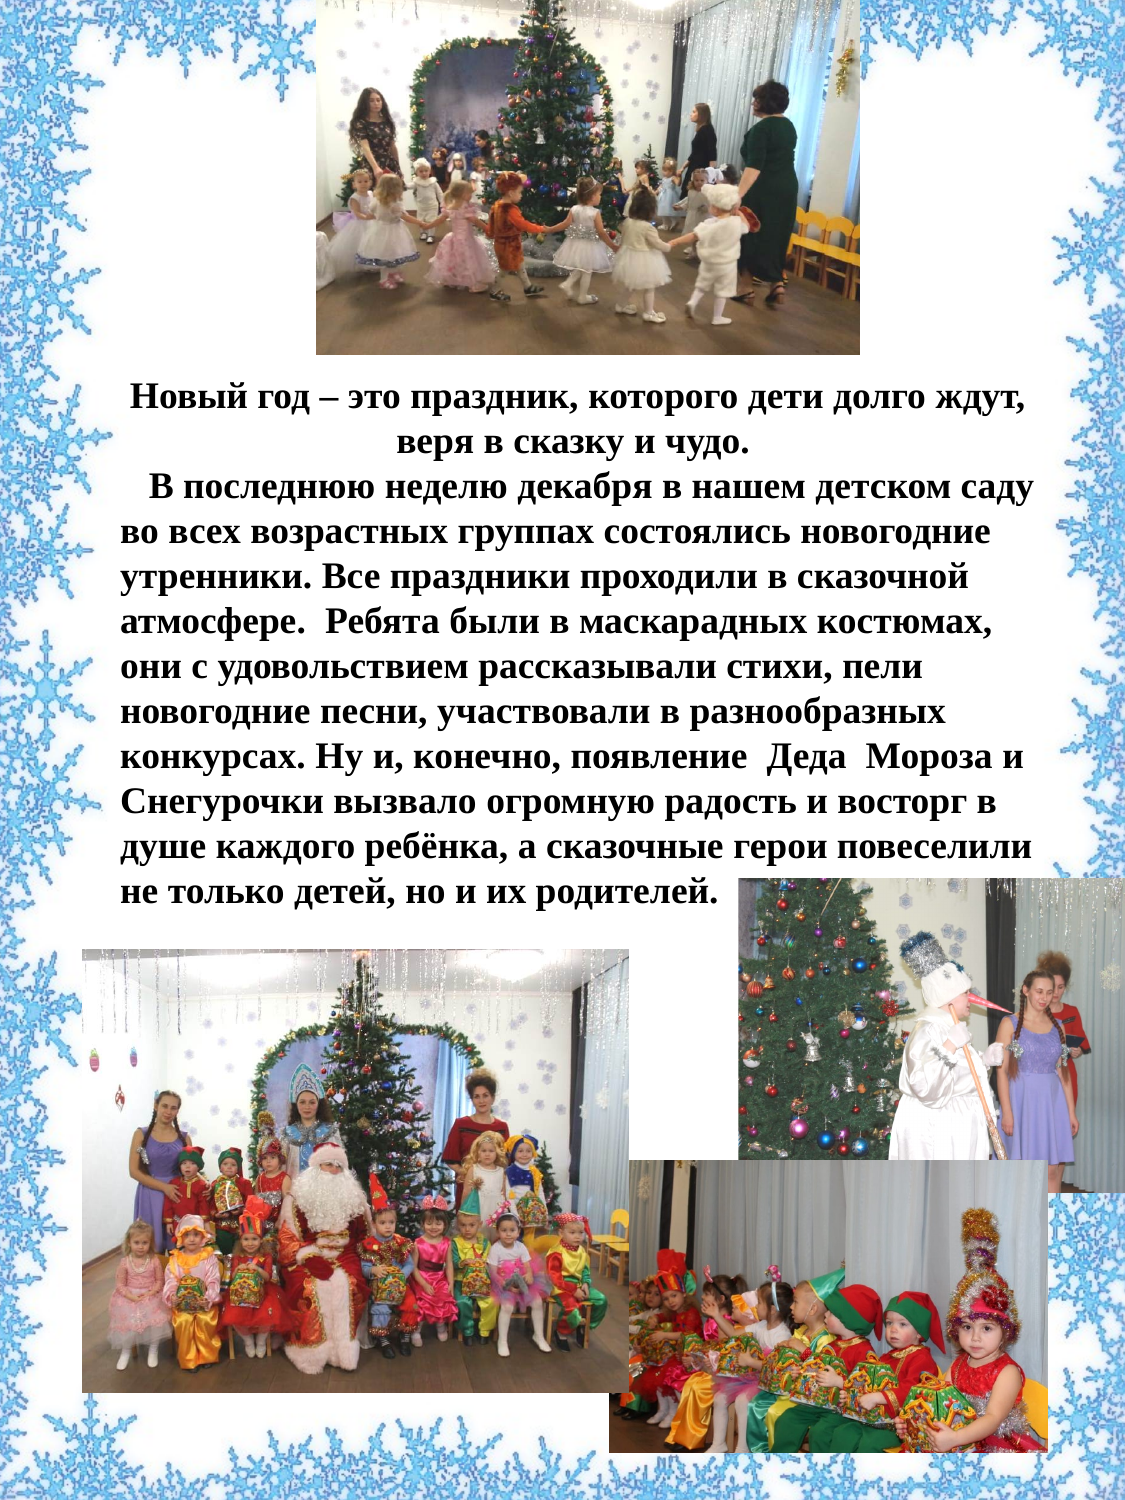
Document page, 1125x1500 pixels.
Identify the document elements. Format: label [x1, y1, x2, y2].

text_box [0, 0, 1125, 1500]
